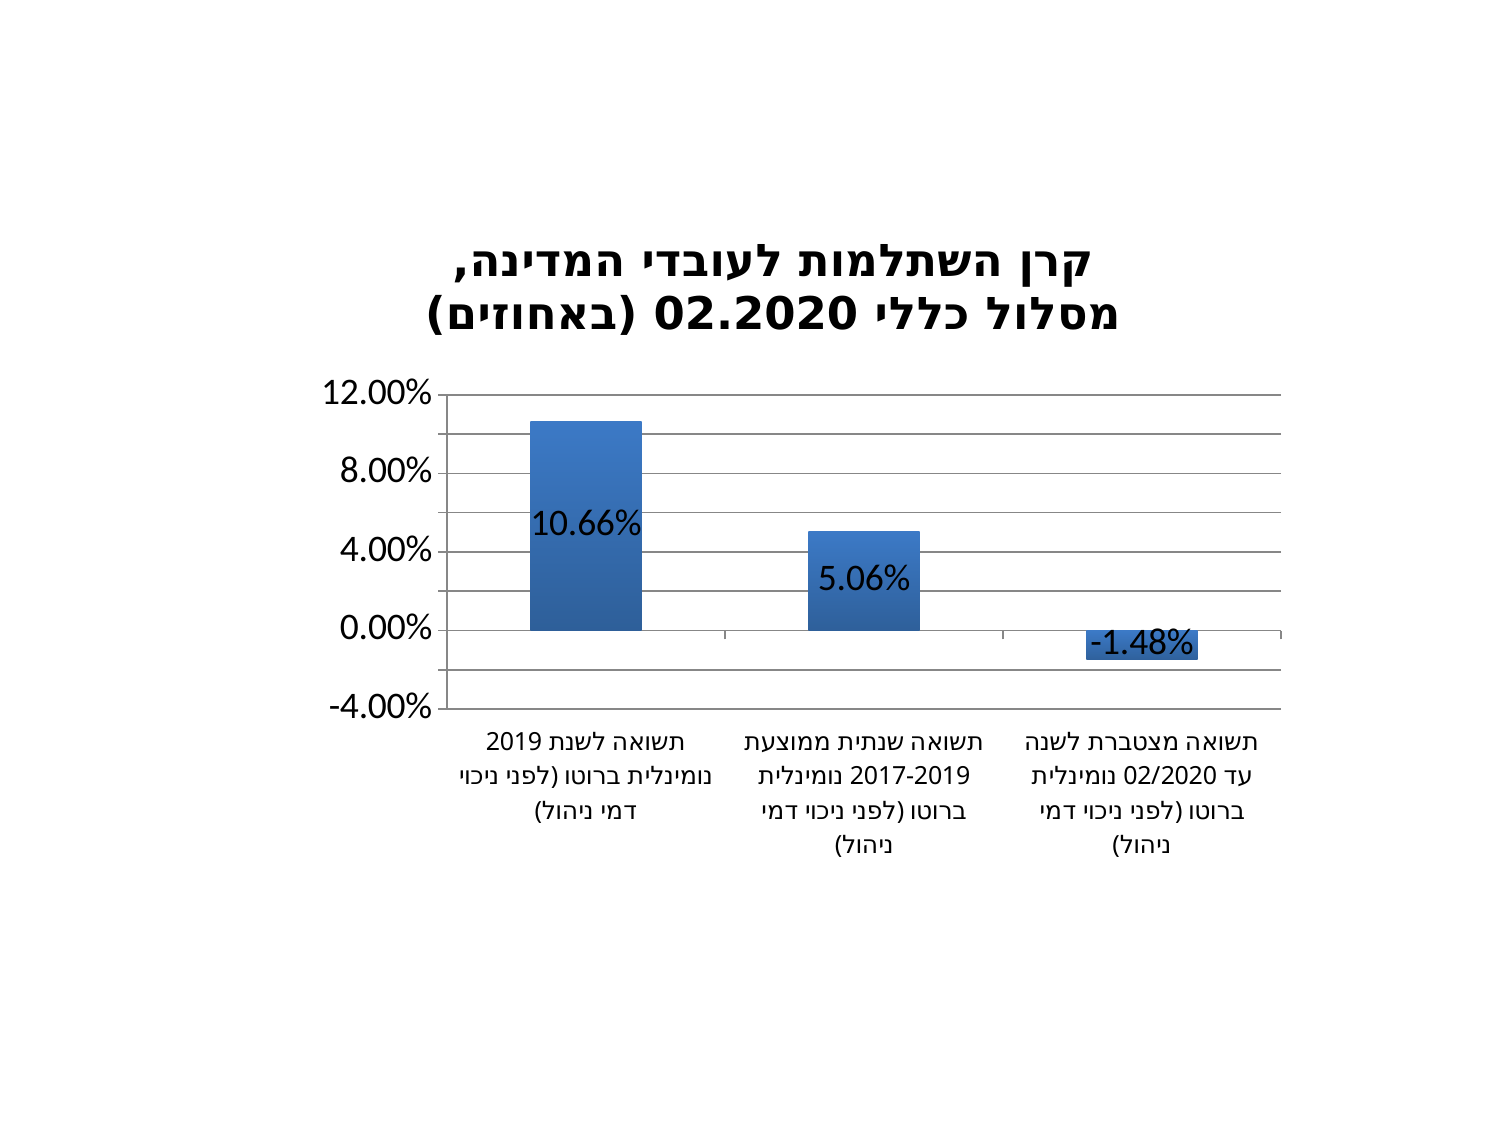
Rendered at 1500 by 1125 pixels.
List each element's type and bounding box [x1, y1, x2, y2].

chart [300, 207, 1302, 875]
